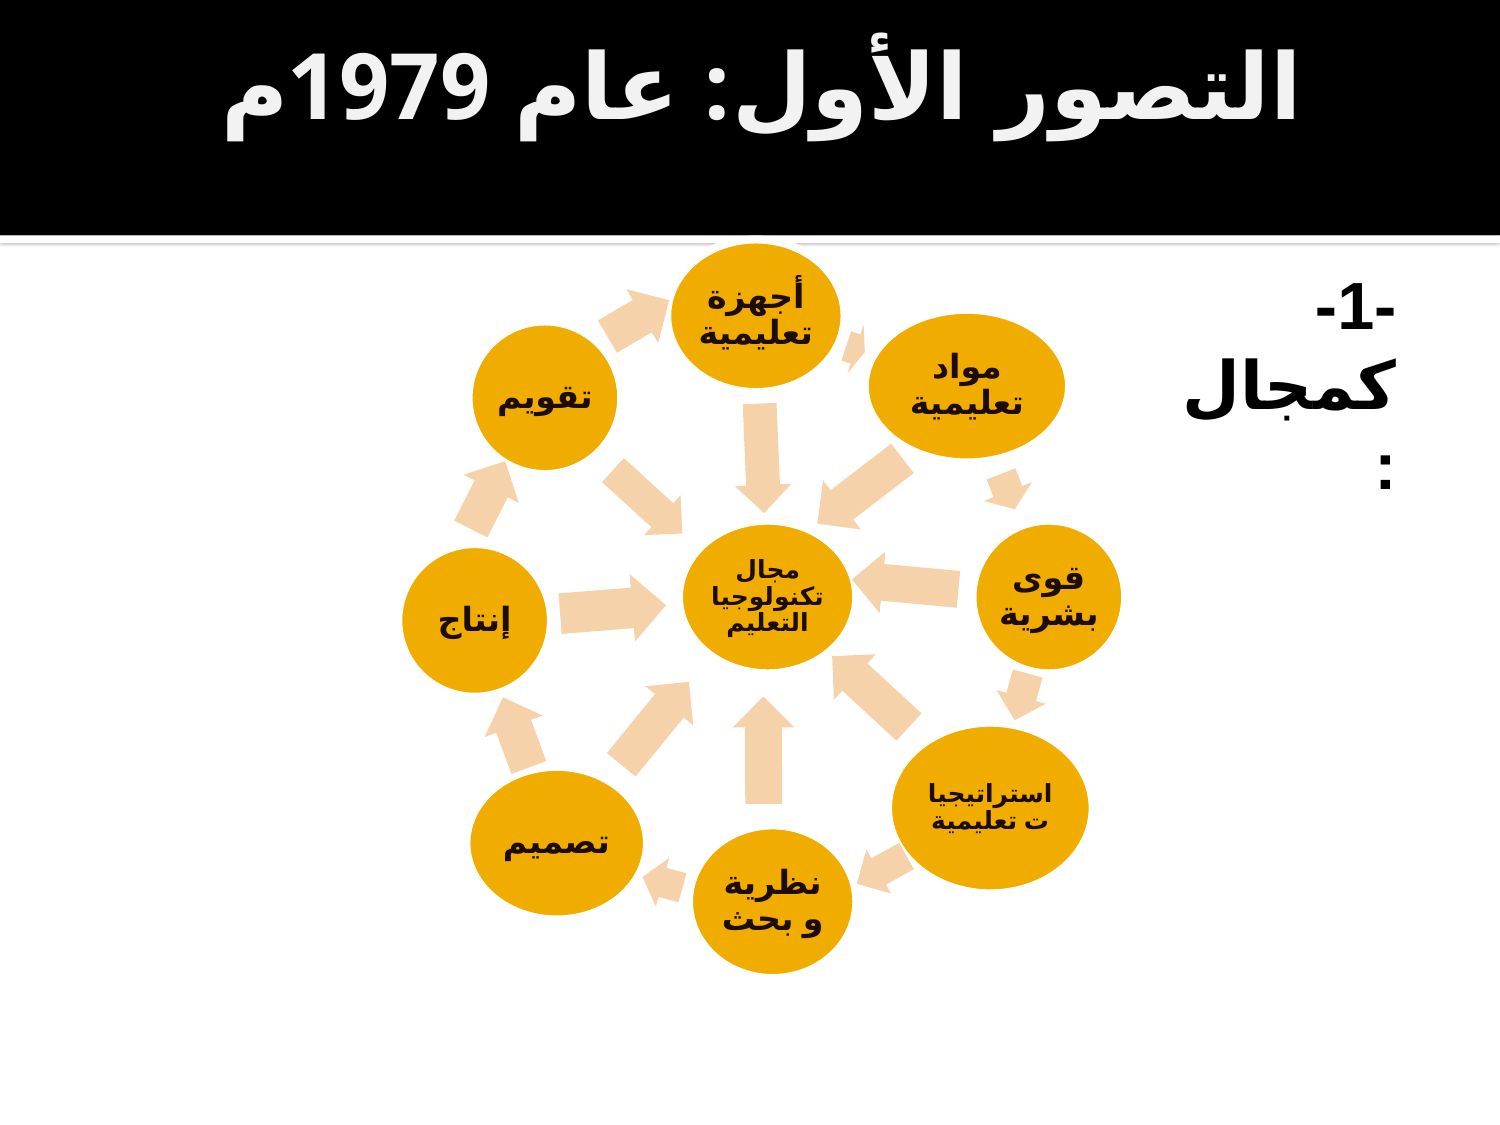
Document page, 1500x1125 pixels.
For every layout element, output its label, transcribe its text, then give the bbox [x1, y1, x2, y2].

text_box التصور الأول: عام 1979م [206, 0, 1500, 150]
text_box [851, 553, 959, 616]
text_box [456, 456, 519, 534]
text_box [709, 719, 818, 781]
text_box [853, 844, 911, 896]
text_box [601, 692, 709, 755]
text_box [806, 460, 914, 523]
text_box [117, 199, 1407, 1002]
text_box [607, 282, 670, 355]
